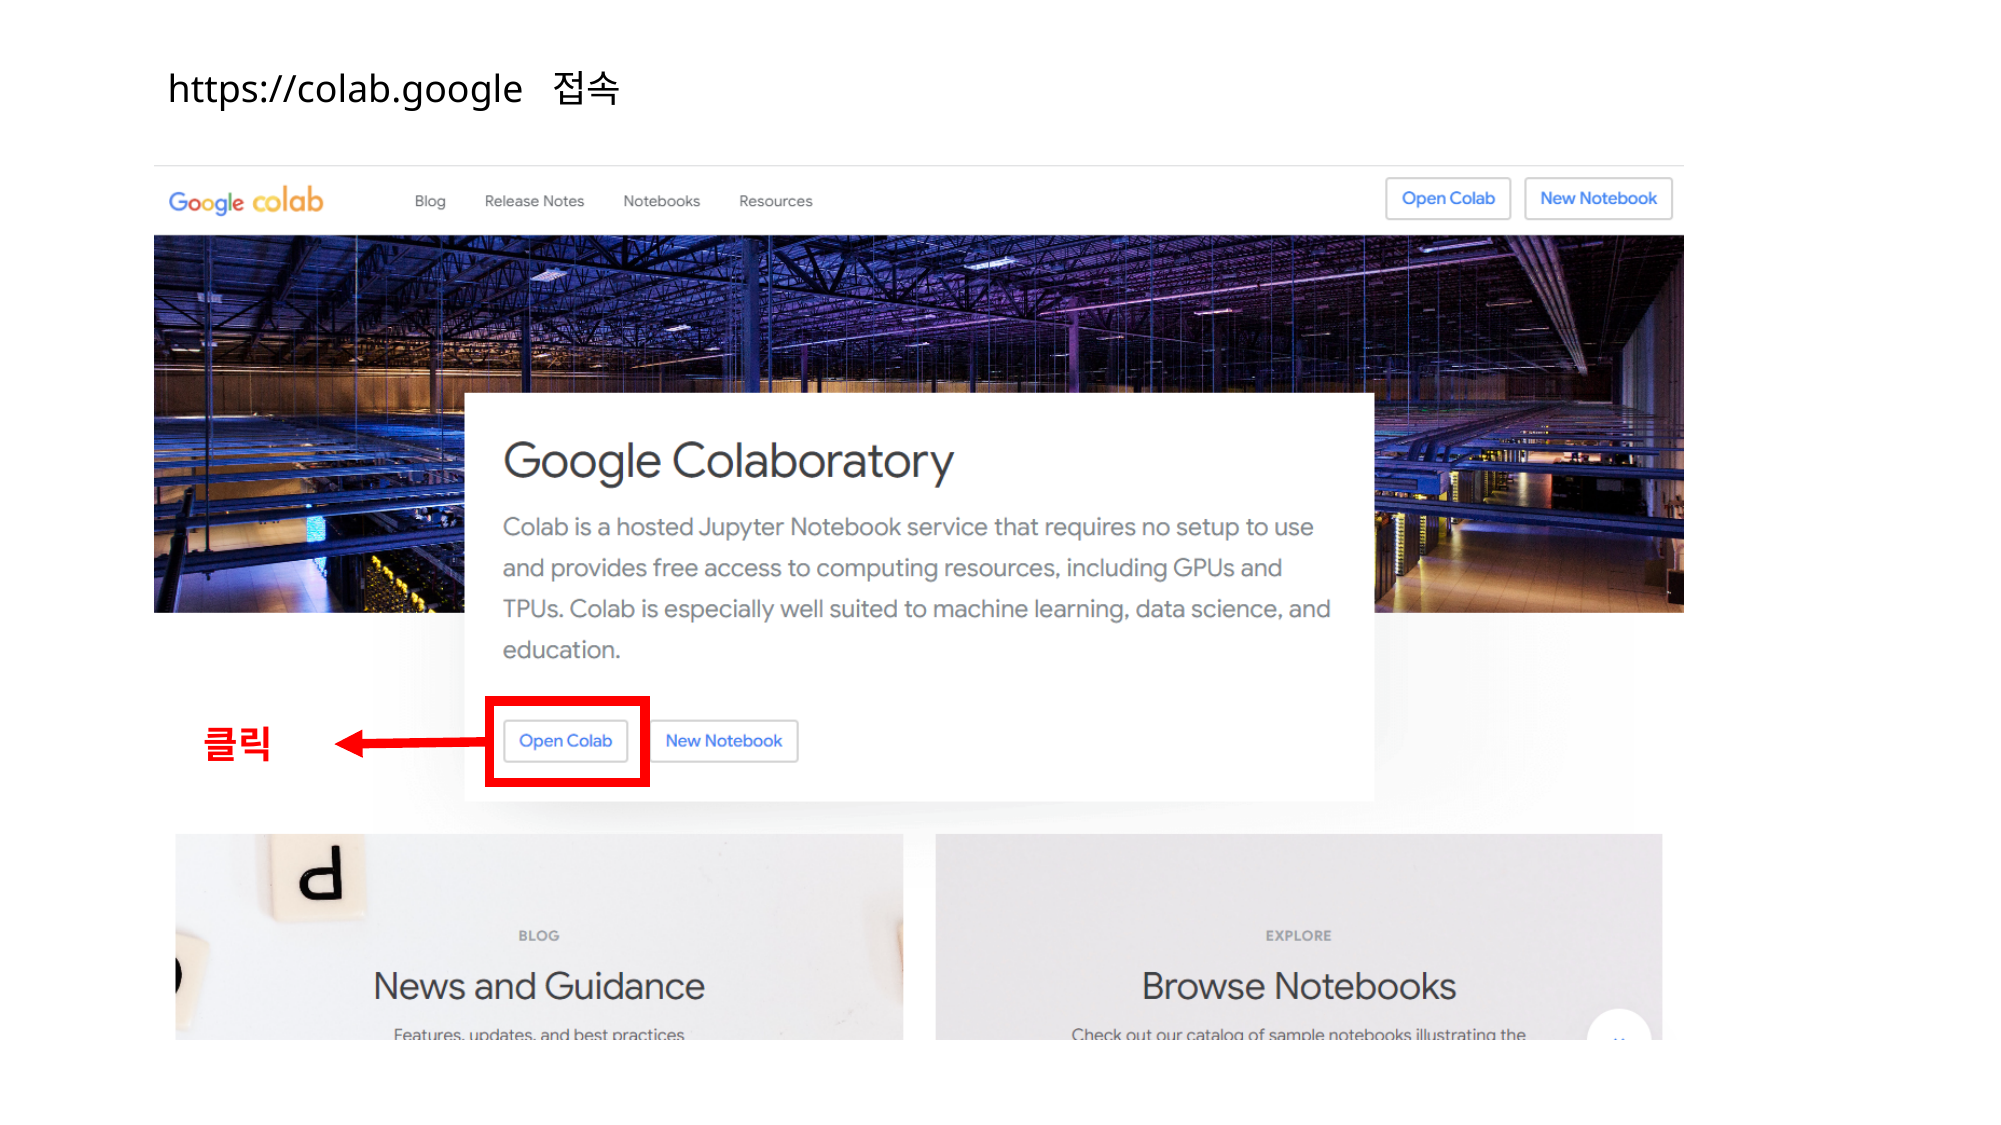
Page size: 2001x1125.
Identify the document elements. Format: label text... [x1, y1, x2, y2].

picture [154, 162, 1684, 1040]
text_box https://colab.google 접속 [152, 57, 637, 118]
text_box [334, 741, 487, 745]
